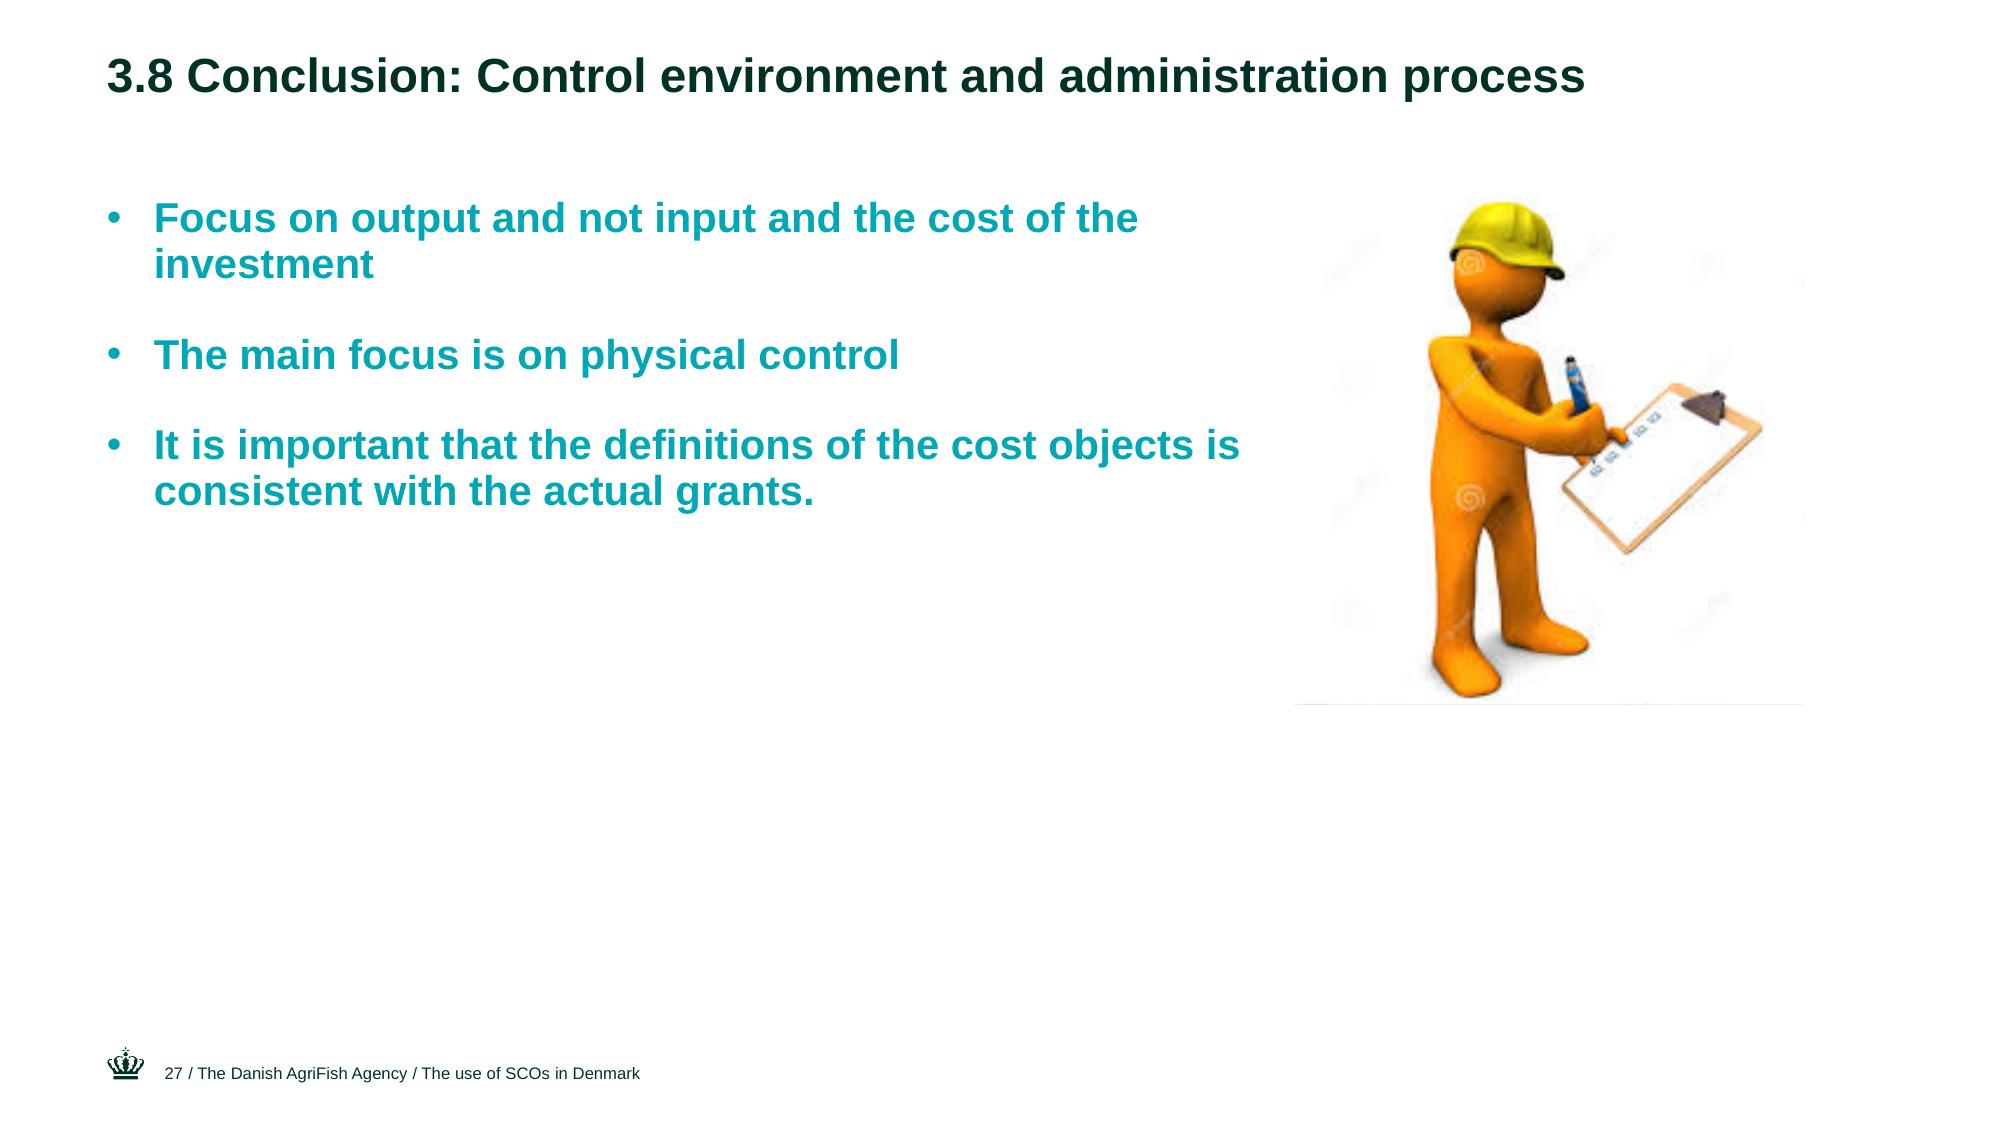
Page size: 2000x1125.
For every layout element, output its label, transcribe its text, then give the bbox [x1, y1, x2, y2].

footer / The Danish AgriFish Agency / The use of SCOs in Denmark [188, 1049, 1116, 1083]
picture [1294, 196, 1805, 706]
list Focus on output and not input and the cost of the investment The main focus is on physical control It is important that the definitions of the cost objects is consistent with the actual grants. [106, 196, 1260, 998]
slide_number 27 [134, 1049, 184, 1083]
title 3.8 Conclusion: Control environment and administration process [106, 51, 1893, 128]
